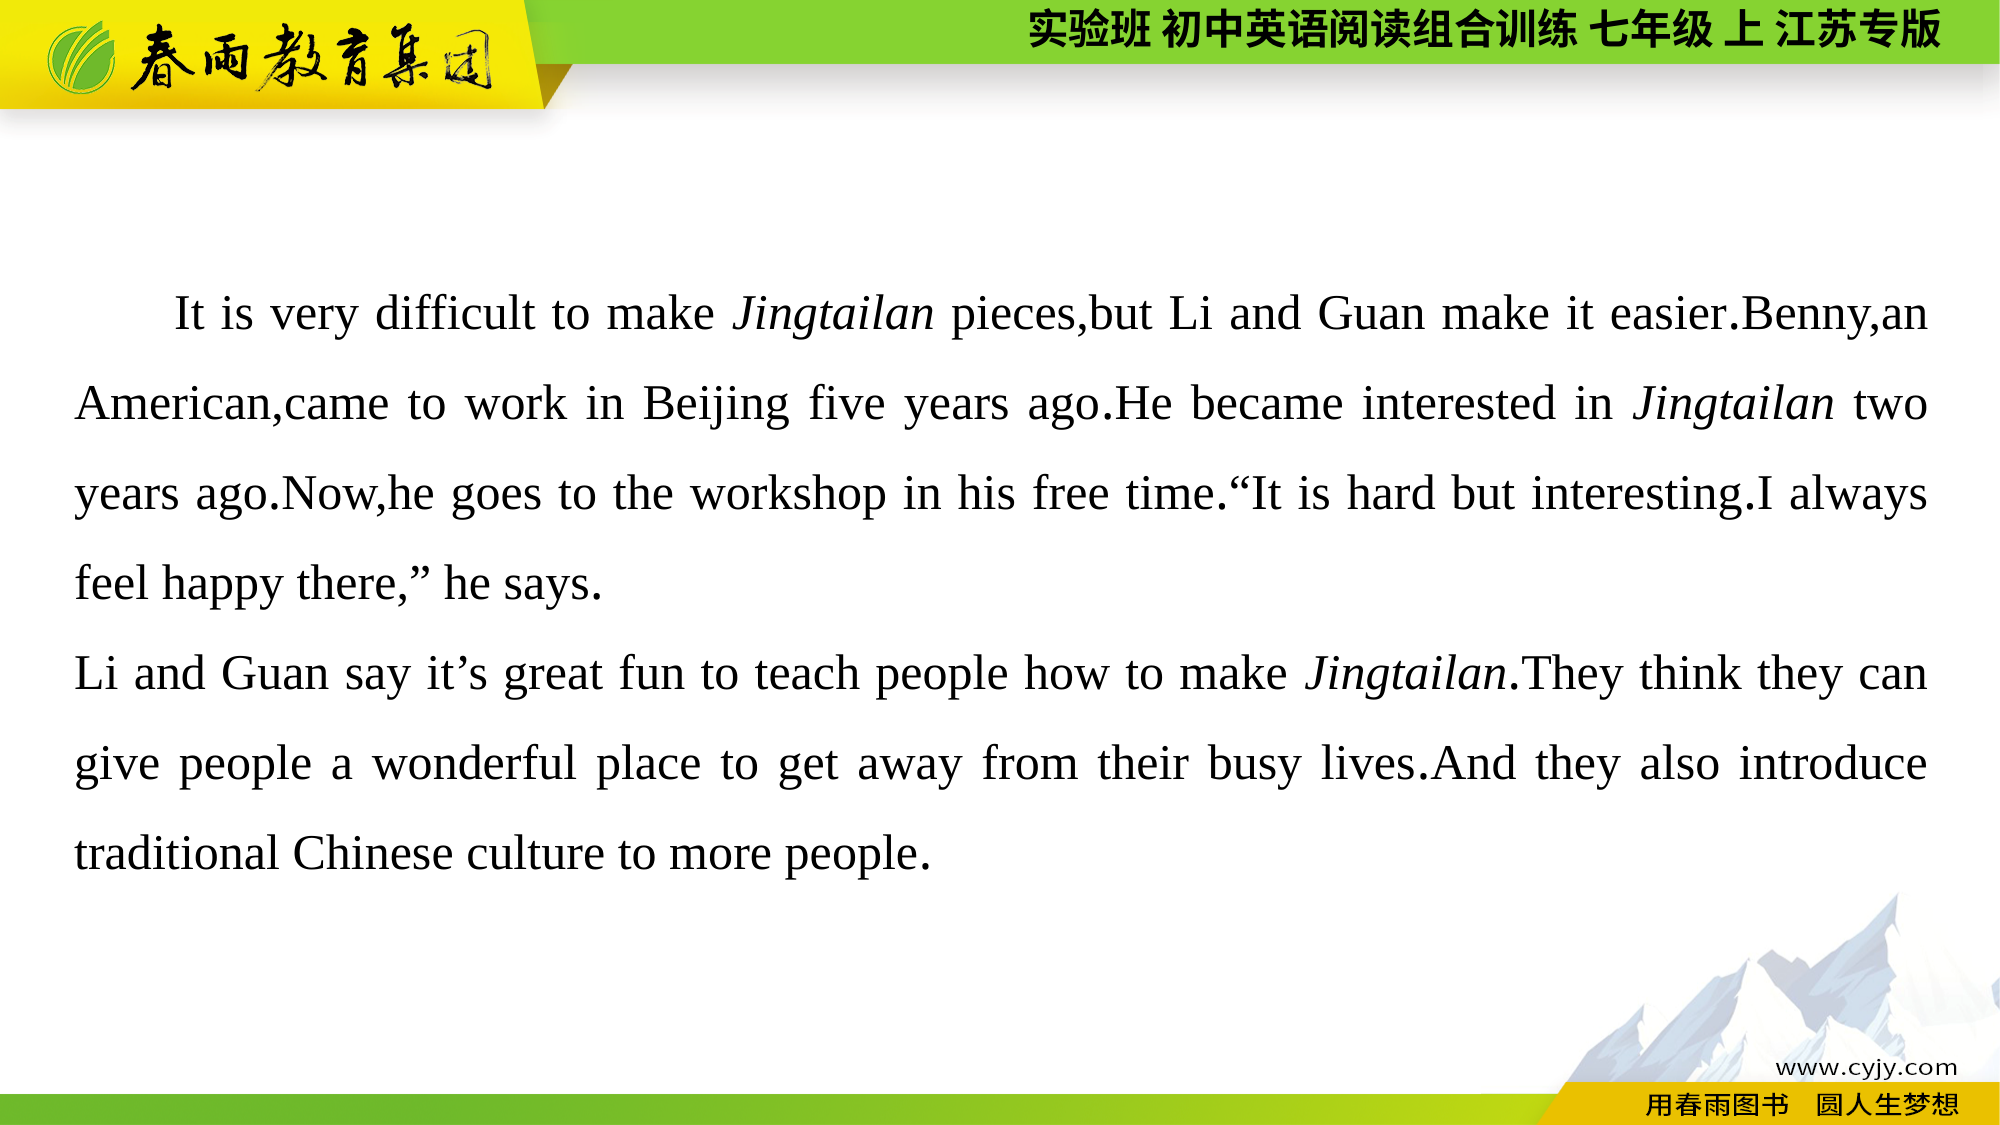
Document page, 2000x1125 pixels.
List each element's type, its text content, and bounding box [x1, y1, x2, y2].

list It is very difficult to make Jingtailan pieces,but Li and Guan make it easier.Benny,an American,came to work in Beijing five years ago.He became interested in Jingtailan two years ago.Now,he goes to the workshop in his free time.“It is hard but interesting.I always feel happy there,” he says. Li and Guan say it’s great fun to teach people how to make Jingtailan.They think they can give people a wonderful place to get away from their busy lives.And they also introduce traditional Chinese culture to more people. [59, 241, 1944, 882]
picture [0, 0, 2000, 1125]
